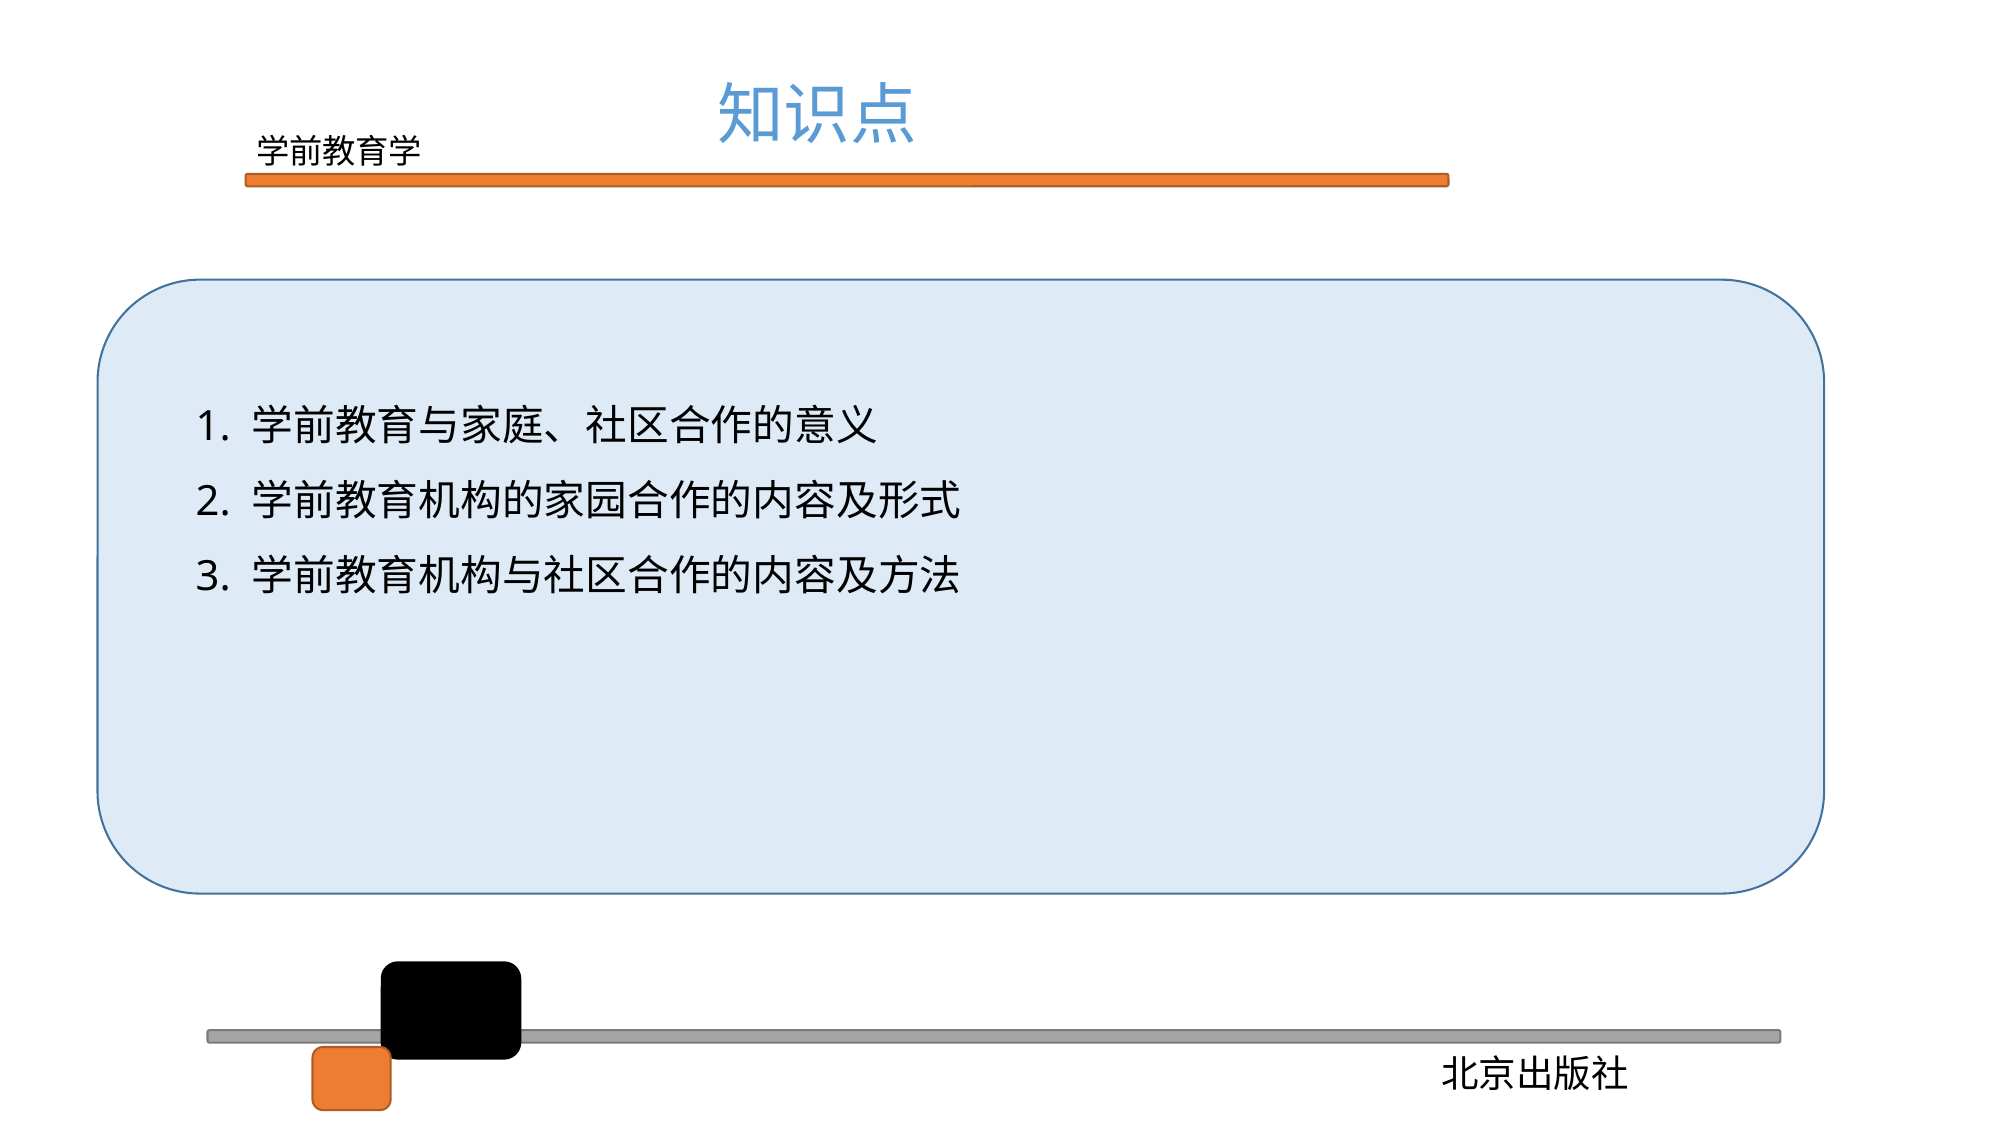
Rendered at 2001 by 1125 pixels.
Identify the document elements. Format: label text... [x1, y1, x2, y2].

text_box 知识点 [702, 64, 933, 160]
text_box [96, 278, 1826, 895]
text_box 1. 学前教育与家庭、社区合作的意义 2. 学前教育机构的家园合作的内容及形式 3. 学前教育机构与社区合作的内容及方法 [180, 365, 1913, 606]
